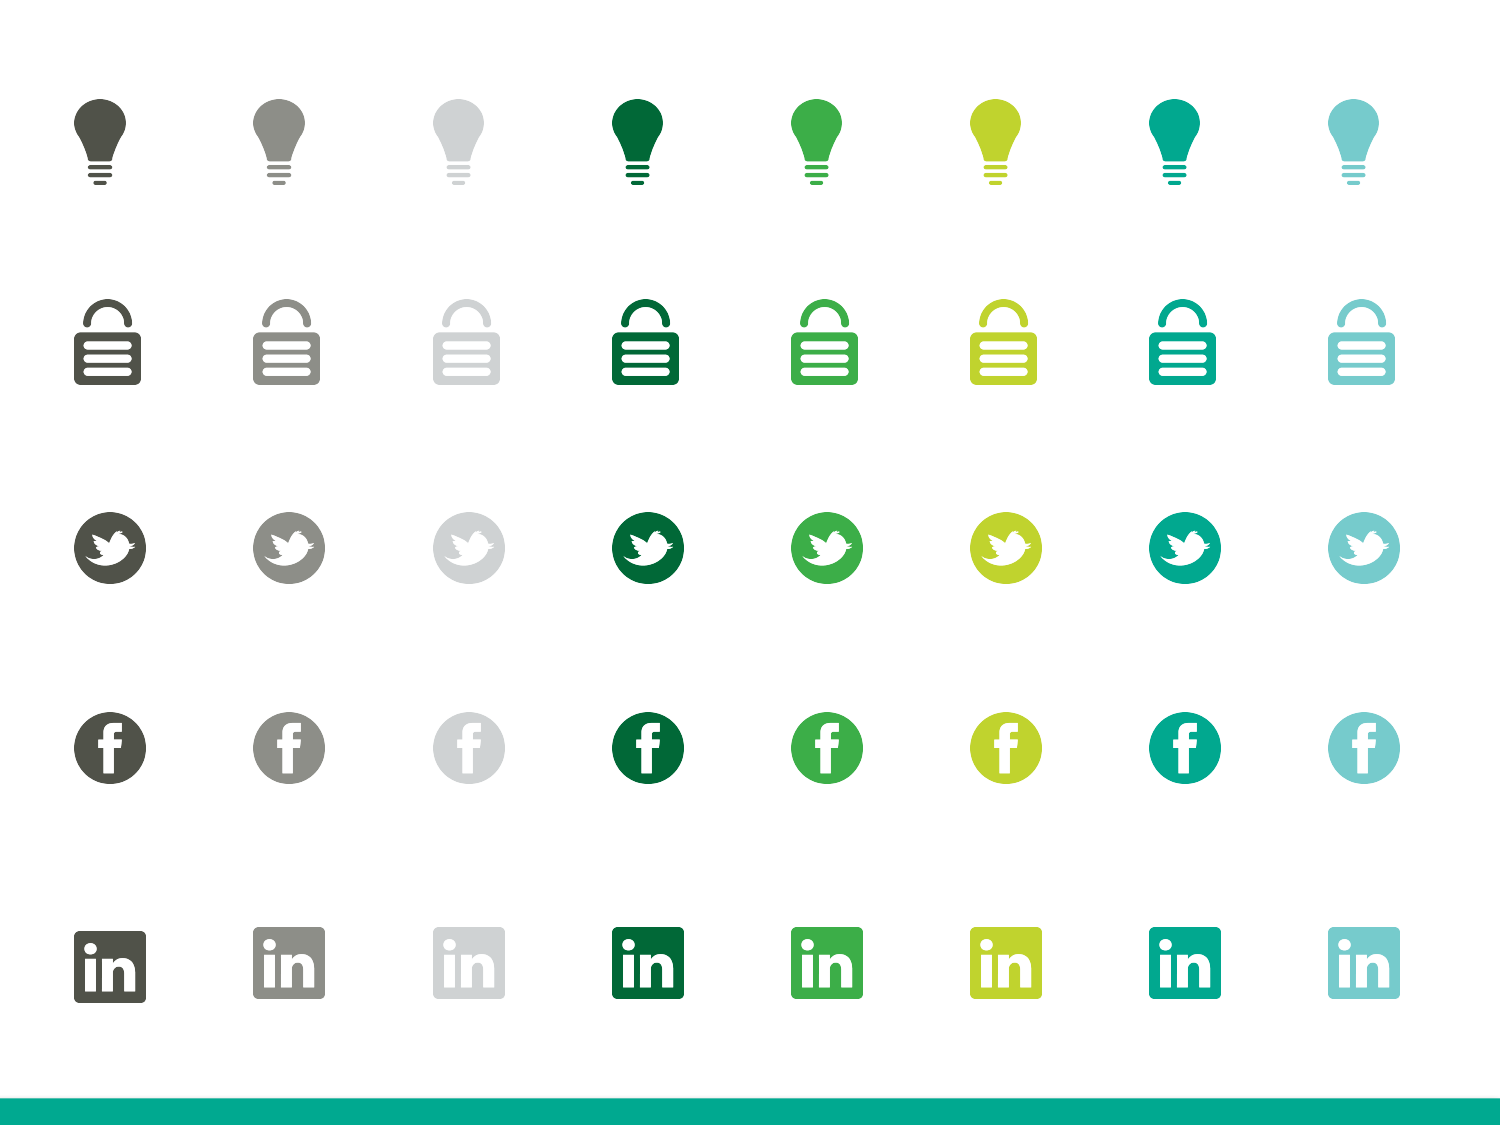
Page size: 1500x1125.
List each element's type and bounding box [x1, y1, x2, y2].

picture [253, 512, 326, 584]
picture [1328, 299, 1395, 386]
text_box [0, 1098, 1500, 1125]
picture [611, 712, 684, 784]
picture [253, 927, 326, 1000]
picture [432, 712, 505, 784]
picture [1149, 99, 1201, 186]
picture [611, 927, 684, 1000]
picture [74, 931, 147, 1003]
picture [970, 299, 1037, 386]
picture [1328, 927, 1400, 1000]
picture [791, 99, 842, 186]
picture [74, 299, 141, 386]
picture [1328, 512, 1400, 584]
picture [970, 927, 1042, 1000]
picture [791, 927, 863, 1000]
picture [970, 712, 1042, 784]
picture [432, 927, 505, 1000]
picture [74, 512, 147, 584]
picture [253, 712, 326, 784]
picture [970, 99, 1022, 186]
picture [1149, 927, 1221, 1000]
picture [1328, 712, 1400, 784]
picture [1149, 712, 1221, 784]
picture [791, 299, 858, 386]
picture [791, 712, 863, 784]
picture [611, 512, 684, 584]
picture [253, 299, 321, 386]
picture [611, 299, 679, 386]
picture [432, 99, 484, 186]
picture [74, 712, 147, 784]
picture [791, 512, 863, 584]
picture [432, 512, 505, 584]
picture [432, 299, 500, 386]
picture [1328, 99, 1380, 186]
picture [1149, 299, 1216, 386]
picture [611, 99, 663, 186]
picture [1149, 512, 1221, 584]
picture [253, 99, 305, 186]
picture [970, 512, 1042, 584]
picture [74, 99, 126, 186]
